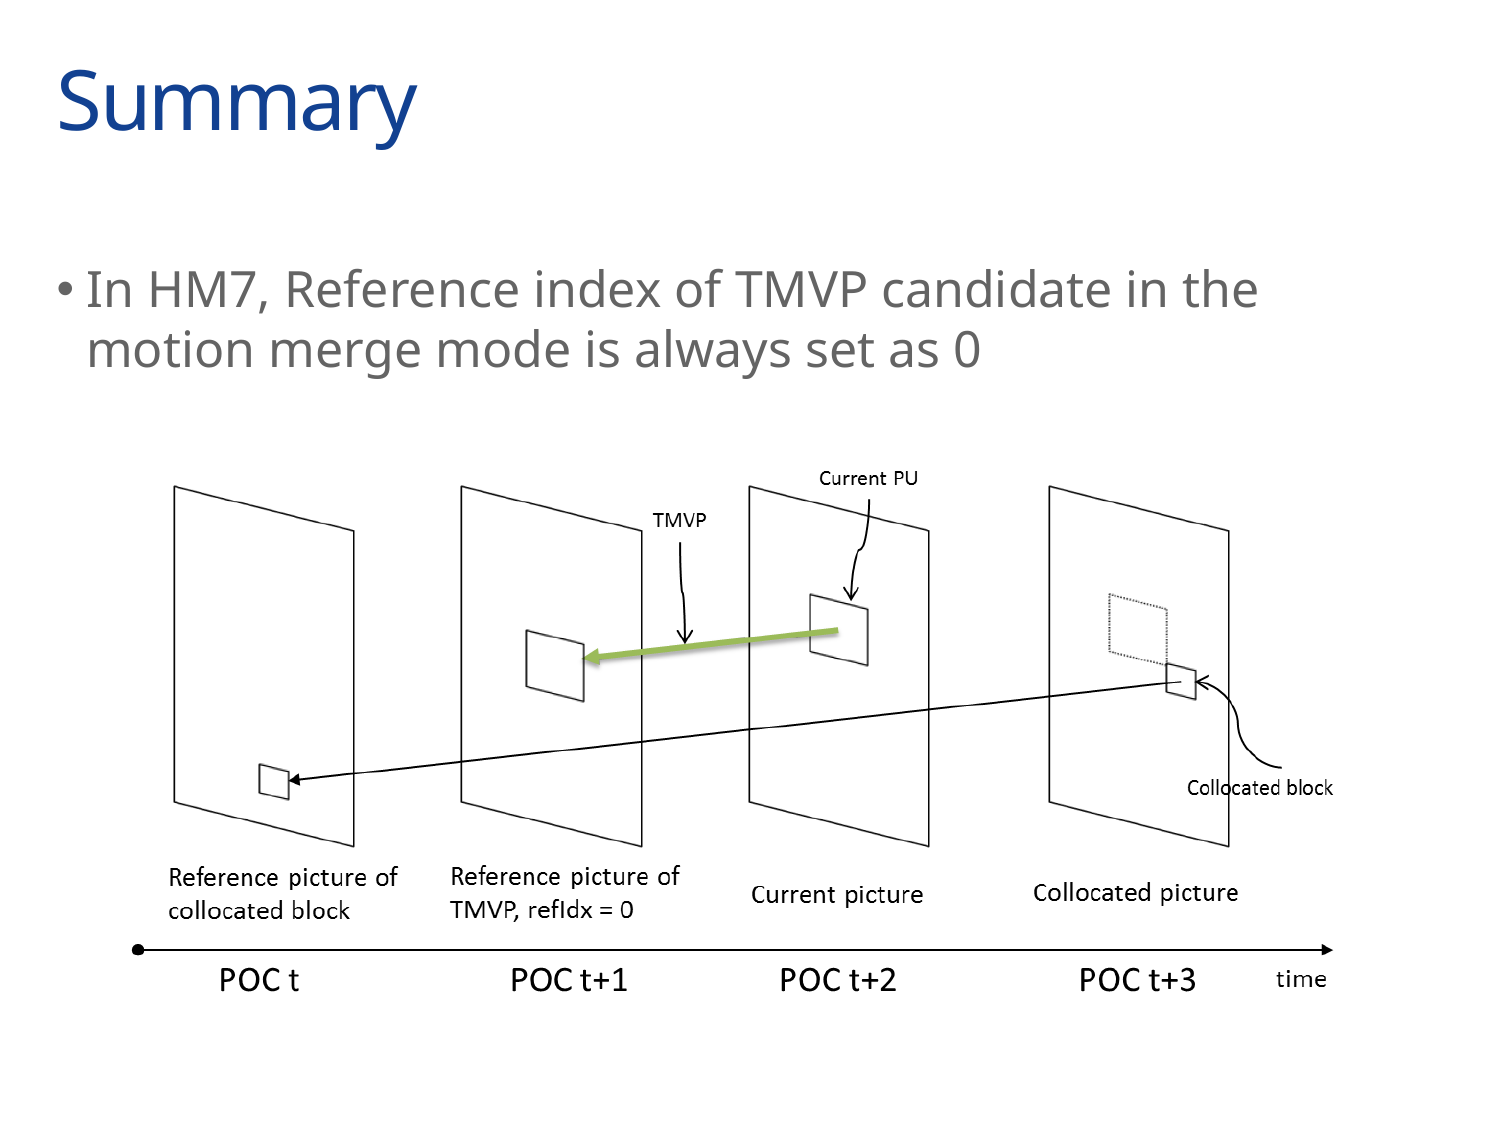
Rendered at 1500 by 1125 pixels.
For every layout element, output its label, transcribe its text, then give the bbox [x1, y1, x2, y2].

list In HM7, Reference index of TMVP candidate in the motion merge mode is always set as 0 [56, 257, 1436, 1000]
title Summary [56, 47, 1433, 149]
picture [131, 455, 1349, 1023]
